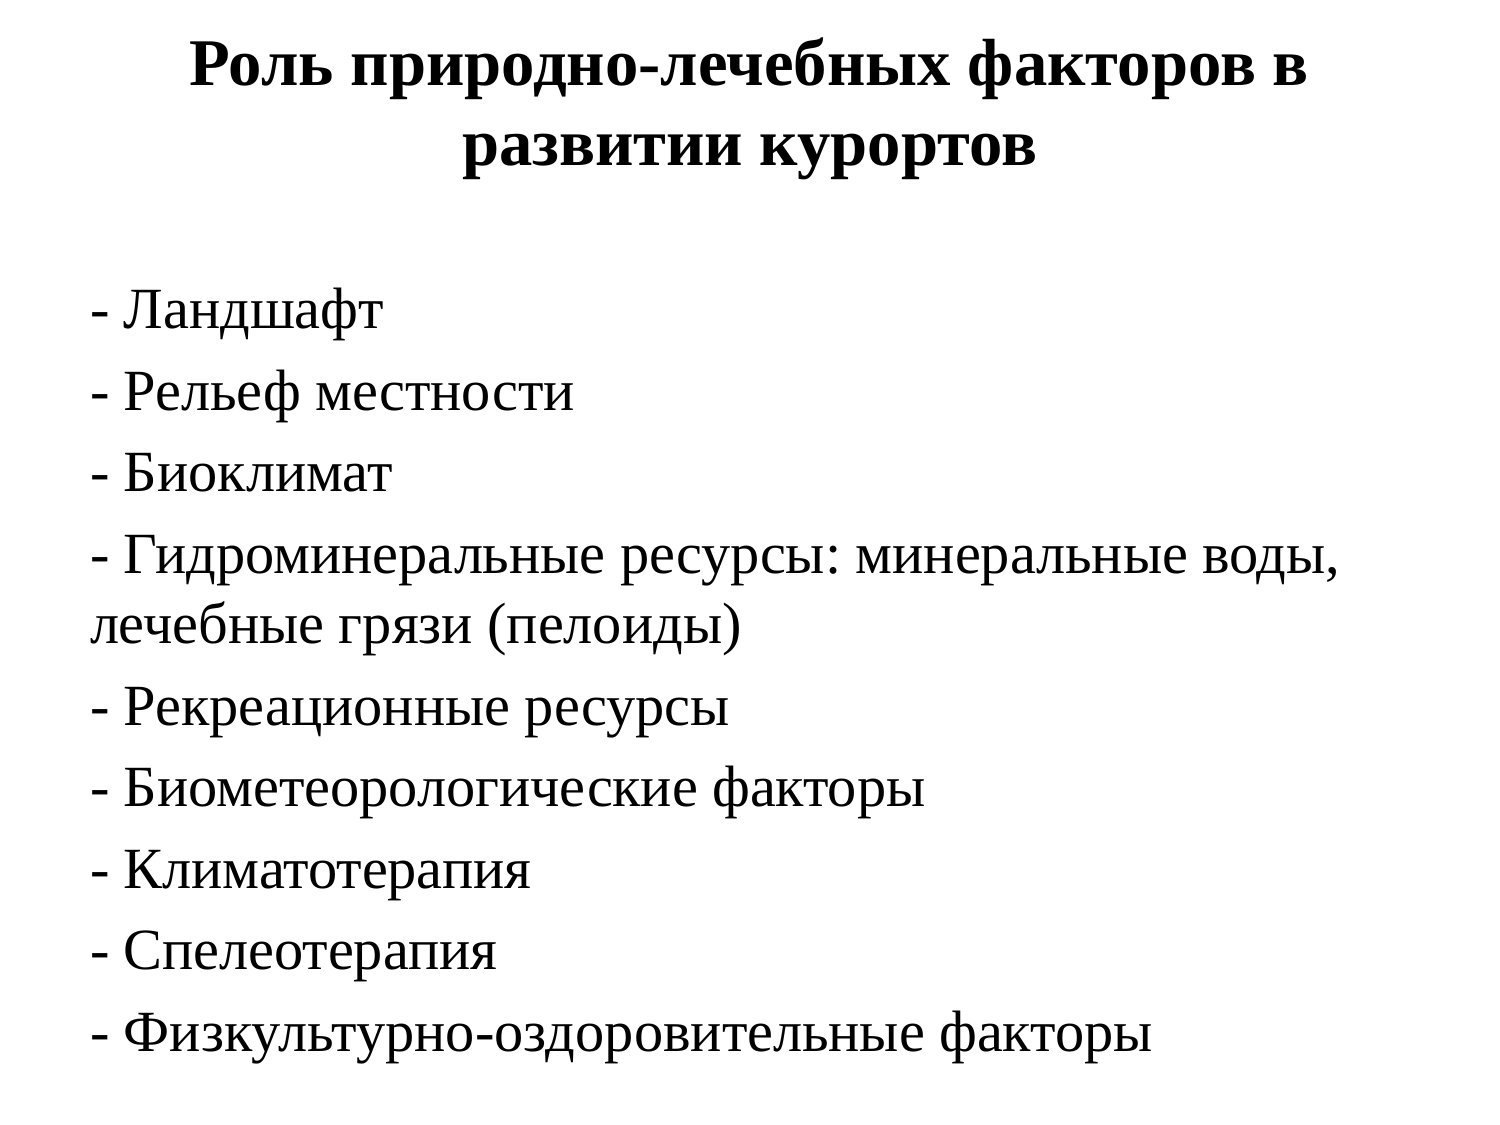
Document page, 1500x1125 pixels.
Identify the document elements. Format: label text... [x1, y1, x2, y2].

title Роль природно-лечебных факторов в развитии курортов [74, 44, 1426, 233]
list - Ландшафт - Рельеф местности - Биоклимат - Гидроминеральные ресурсы: минеральные воды, лечебные грязи (пелоиды) - Рекреационные ресурсы - Биометеорологические факторы - Климатотерапия - Спелеотерапия - Физкультурно-оздоровительные факторы [74, 262, 1426, 1006]
